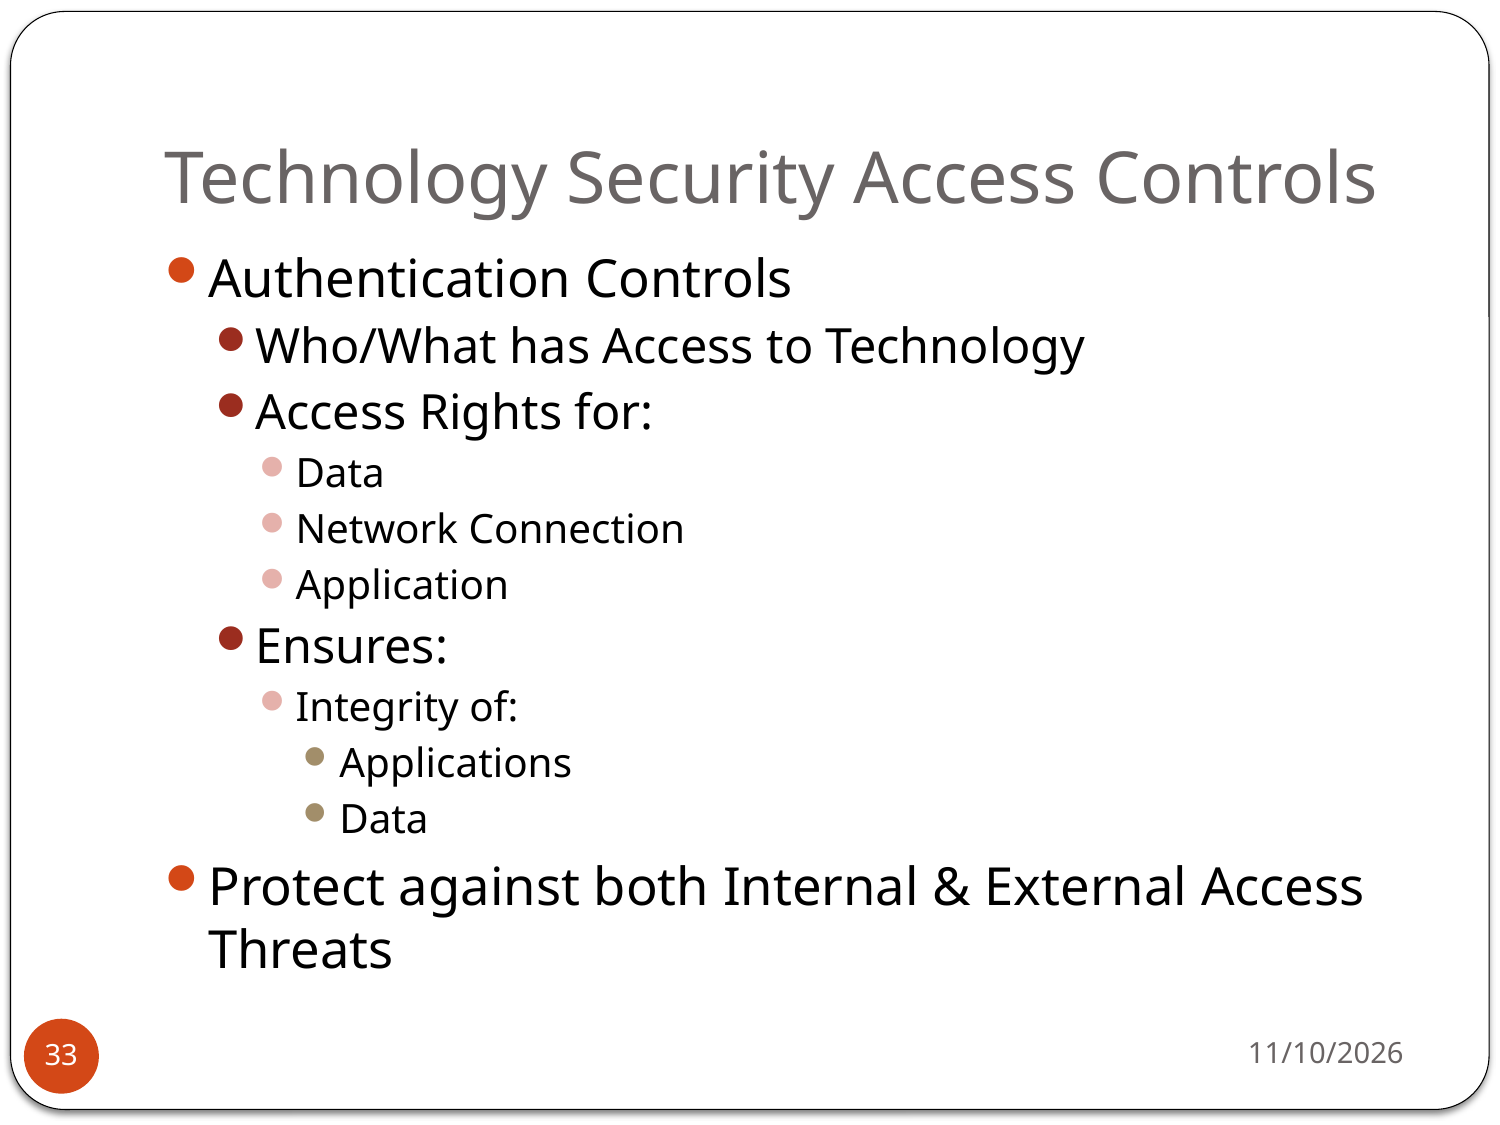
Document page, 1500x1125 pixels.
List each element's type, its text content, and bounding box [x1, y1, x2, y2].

slide_number 33 [23, 1018, 99, 1094]
list Authentication Controls Who/What has Access to Technology Access Rights for: Data Network Connection Application Ensures: Integrity of: Applications Data Protect against both Internal & External Access Threats [150, 237, 1425, 988]
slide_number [1012, 1015, 1419, 1094]
title Technology Security Access Controls [150, 45, 1425, 233]
